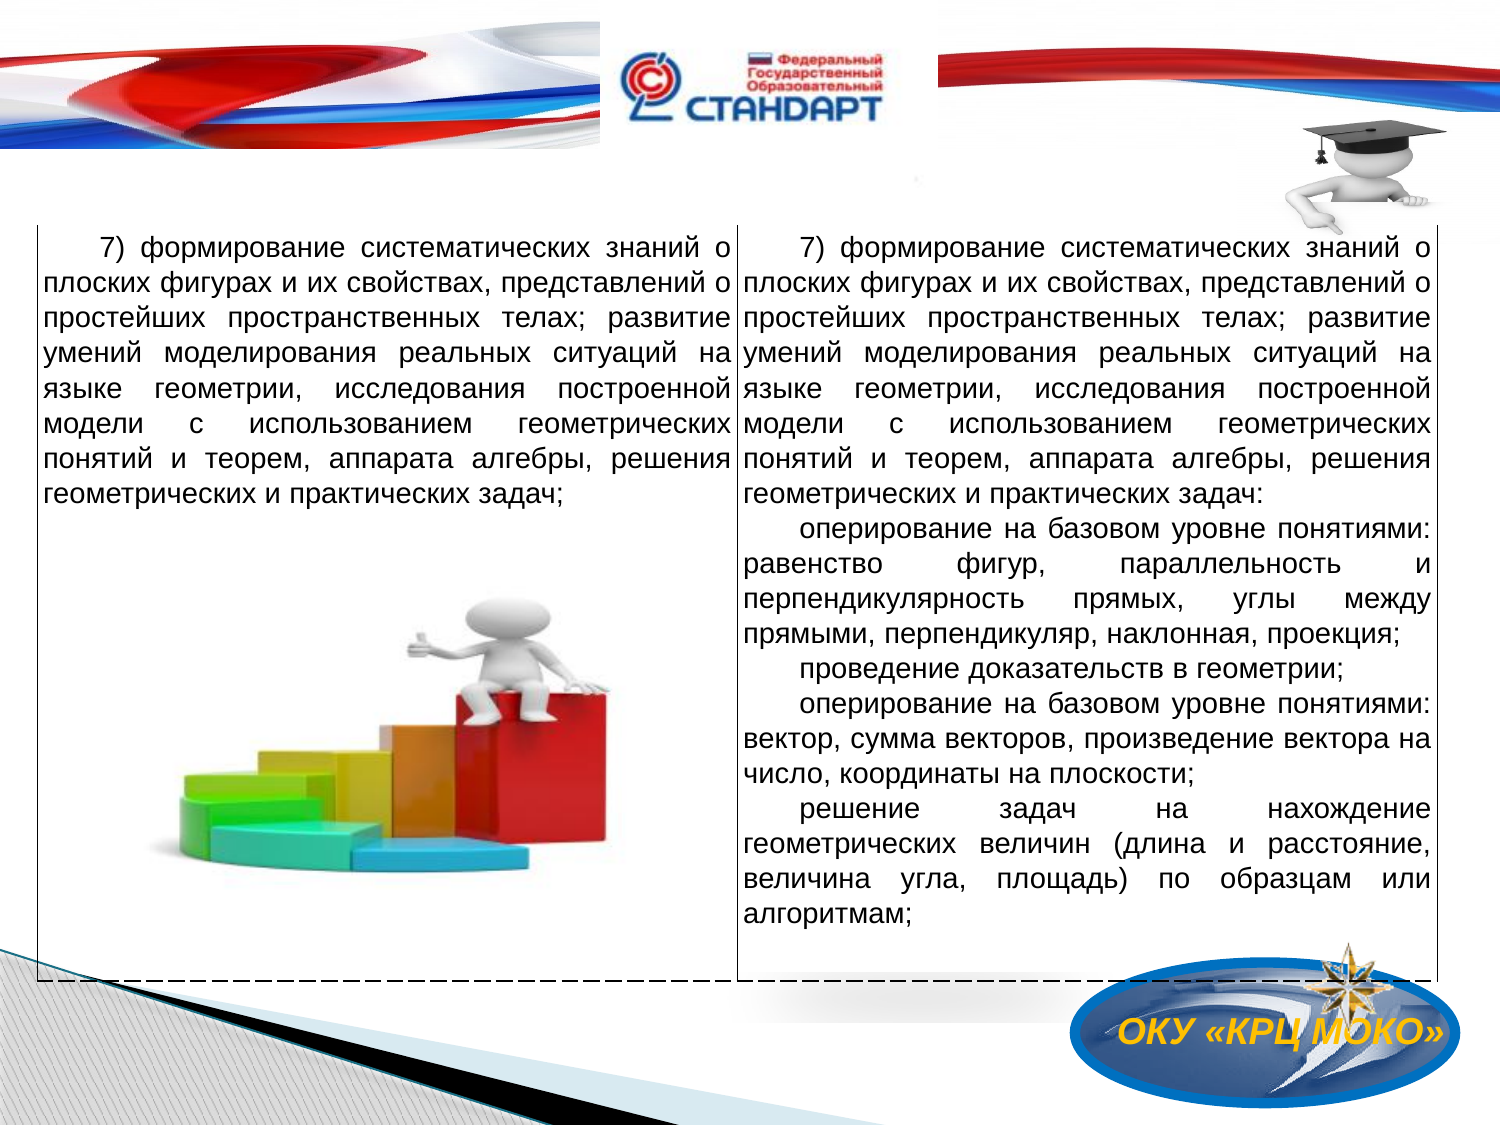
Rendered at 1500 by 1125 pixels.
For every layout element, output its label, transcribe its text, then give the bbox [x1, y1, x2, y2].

table_header 7) формирование систематических знаний о плоских фигурах и их свойствах, представлений о простейших пространственных телах; развитие умений моделирования реальных ситуаций на языке геометрии, исследования построенной модели с использованием геометрических понятий и теорем, аппарата алгебры, решения геометрических и практических задач; [38, 225, 737, 981]
table_header 7) формирование систематических знаний о плоских фигурах и их свойствах, представлений о простейших пространственных телах; развитие умений моделирования реальных ситуаций на языке геометрии, исследования построенной модели с использованием геометрических понятий и теорем, аппарата алгебры, решения геометрических и практических задач: оперирование на базовом уровне понятиями: равенство фигур, параллельность и перпендикулярность прямых, углы между прямыми, перпендикуляр, наклонная, проекция; проведение доказательств в геометрии; оперирование на базовом уровне понятиями: вектор, сумма векторов, произведение вектора на число, координаты на плоскости; решение задач на нахождение геометрических величин (длина и расстояние, величина угла, площадь) по образцам или алгоритмам; [738, 225, 1437, 981]
picture [74, 537, 726, 940]
picture [0, 0, 1500, 244]
picture [1074, 937, 1456, 1104]
